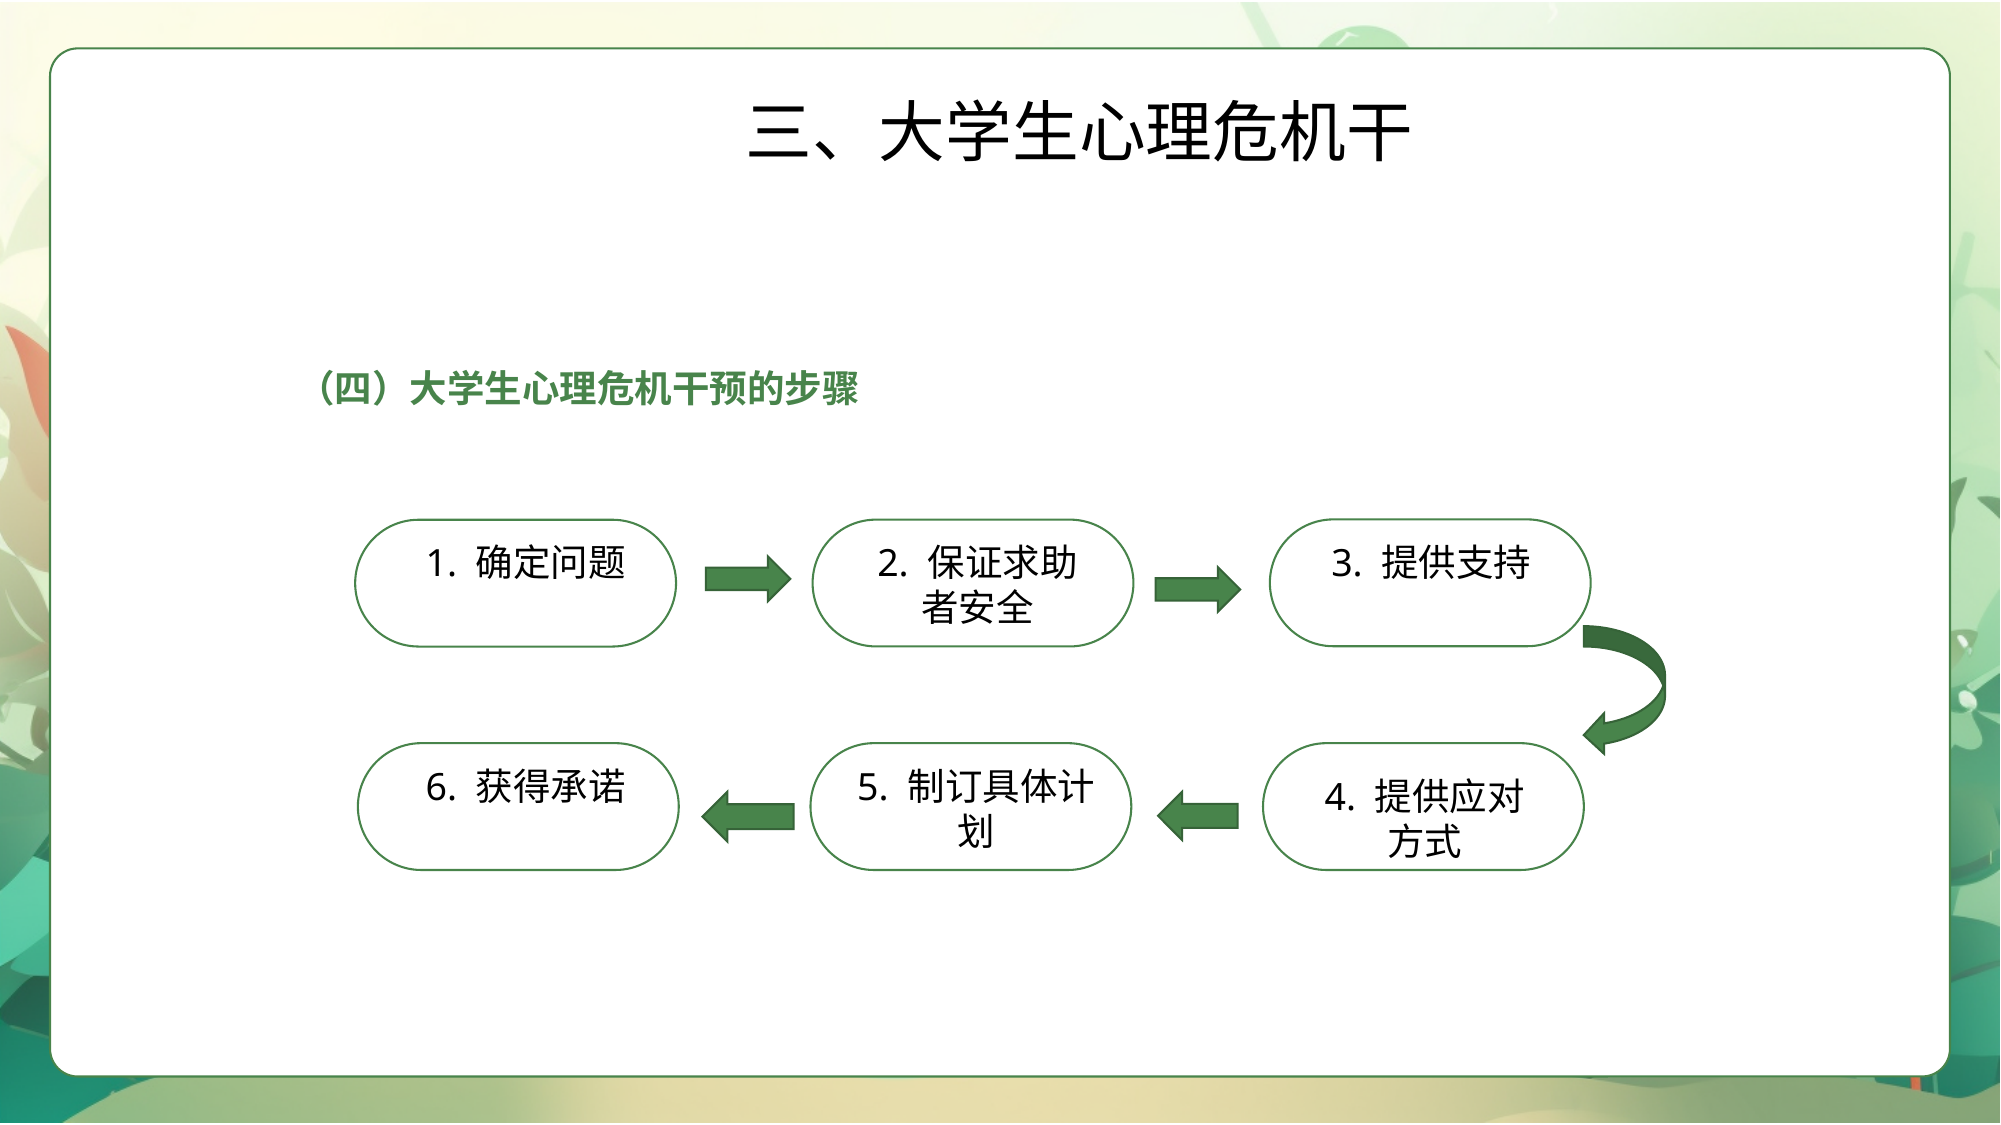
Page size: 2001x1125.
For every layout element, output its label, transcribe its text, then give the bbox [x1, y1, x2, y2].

text_box [1154, 564, 1242, 615]
text_box [704, 553, 792, 604]
text_box [1156, 789, 1239, 843]
picture [0, 2, 2000, 1123]
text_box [810, 743, 1132, 870]
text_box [812, 519, 1134, 647]
text_box （四）大学生心理危机干预的步骤 [282, 334, 1700, 418]
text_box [357, 743, 679, 870]
text_box [701, 789, 795, 845]
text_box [355, 519, 677, 647]
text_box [1269, 519, 1591, 647]
text_box [1582, 625, 1667, 757]
text_box 三、大学生心理危机干 [459, 82, 1700, 177]
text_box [1262, 743, 1584, 870]
